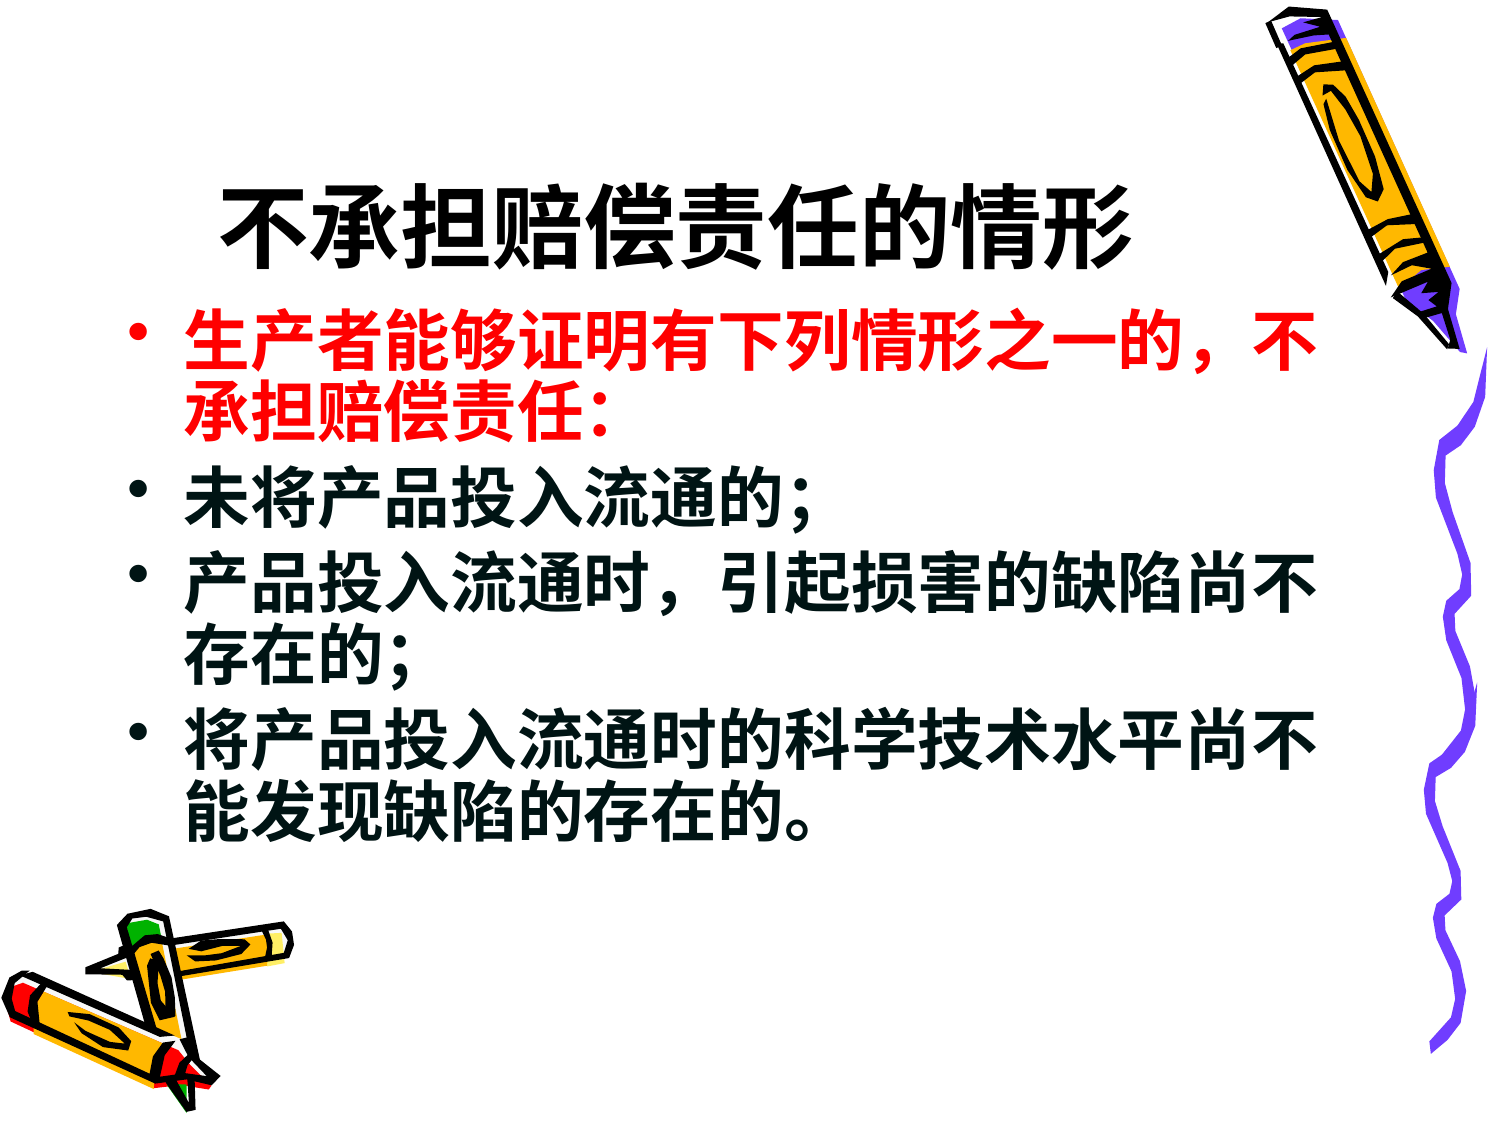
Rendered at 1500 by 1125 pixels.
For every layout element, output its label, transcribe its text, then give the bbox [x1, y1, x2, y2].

list 生产者能够证明有下列情形之一的，不承担赔偿责任： 未将产品投入流通的； 产品投入流通时，引起损害的缺陷尚不存在的； 将产品投入流通时的科学技术水平尚不能发现缺陷的存在的。 [112, 299, 1376, 901]
title 不承担赔偿责任的情形 [112, 24, 1240, 288]
